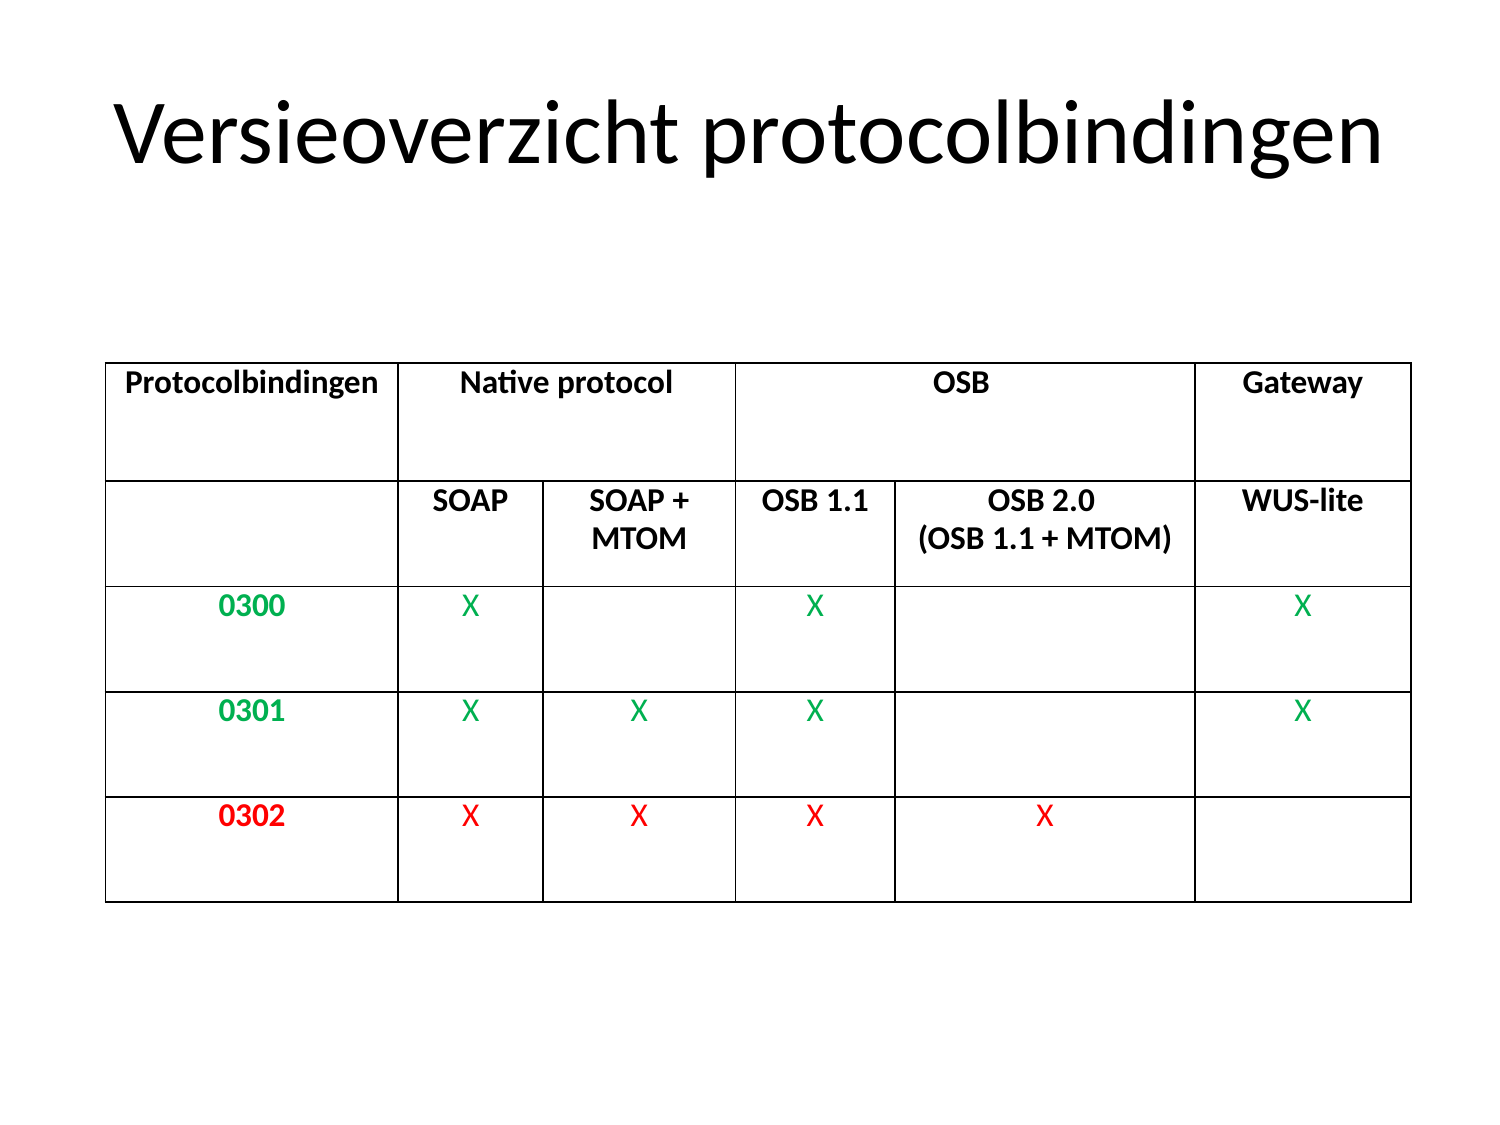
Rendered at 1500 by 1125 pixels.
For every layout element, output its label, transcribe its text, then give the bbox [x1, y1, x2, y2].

table_cell X [1196, 587, 1410, 691]
table_cell [106, 482, 397, 586]
table_cell 0301 [106, 693, 397, 796]
table_cell X [736, 798, 894, 901]
table_header OSB [736, 364, 1194, 480]
table_cell X [399, 798, 542, 901]
table_cell X [1196, 693, 1410, 796]
table_cell SOAP [399, 482, 542, 586]
table_header Protocolbindingen [106, 364, 397, 480]
table_cell [544, 587, 735, 691]
table_cell [896, 693, 1194, 796]
table_cell X [399, 587, 542, 691]
table_cell X [736, 693, 894, 796]
table_cell WUS-lite [1196, 482, 1410, 586]
title Versieoverzicht protocolbindingen [75, 33, 1425, 221]
table_header Gateway [1196, 364, 1410, 480]
table_cell X [399, 693, 542, 796]
table_cell 0302 [106, 798, 397, 901]
table_cell X [544, 798, 735, 901]
table_header Native protocol [399, 364, 735, 480]
table_cell [896, 587, 1194, 691]
table_cell X [544, 693, 735, 796]
table_cell 0300 [106, 587, 397, 691]
table_cell SOAP + MTOM [544, 482, 735, 586]
table_cell OSB 1.1 [736, 482, 894, 586]
table_cell X [896, 798, 1194, 901]
table_cell OSB 2.0 (OSB 1.1 + MTOM) [896, 482, 1194, 586]
table_cell X [736, 587, 894, 691]
table_cell [1196, 798, 1410, 901]
